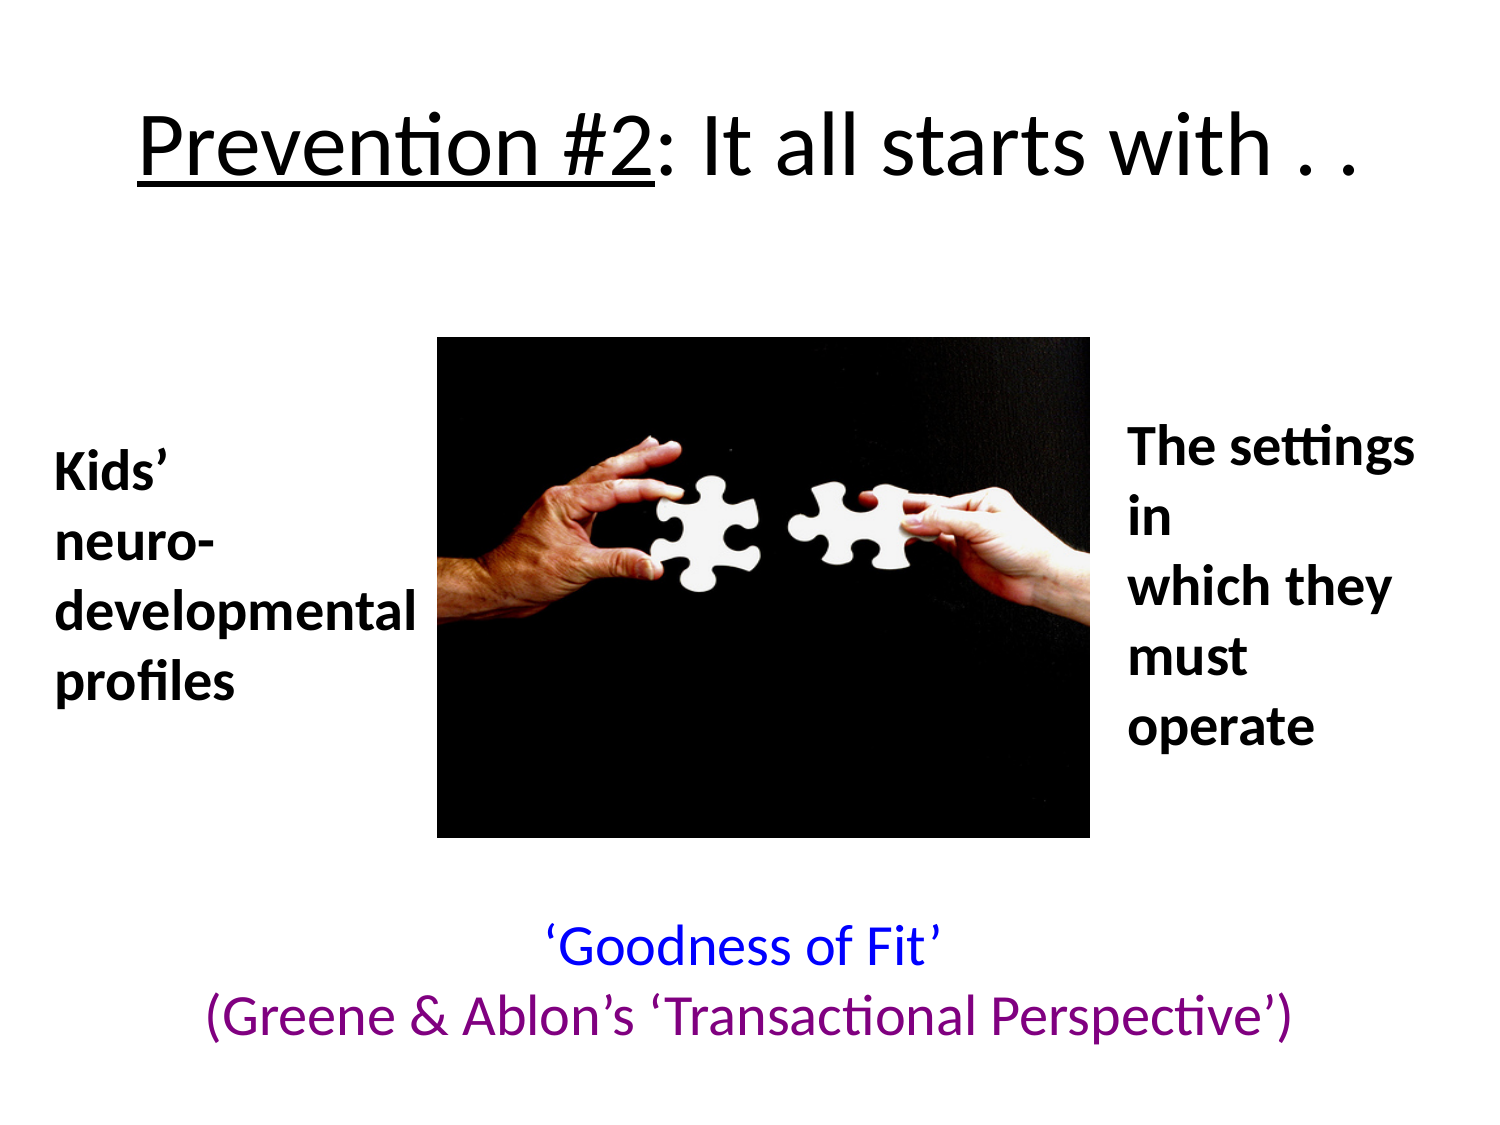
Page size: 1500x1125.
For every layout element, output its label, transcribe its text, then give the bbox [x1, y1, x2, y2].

title Prevention #2: It all starts with . . [75, 45, 1425, 233]
text_box Kids’ neuro- developmental profiles [39, 424, 432, 720]
text_box The settings in which they must operate [1112, 399, 1438, 765]
picture [437, 337, 1090, 838]
text_box ‘Goodness of Fit’ (Greene & Ablon’s ‘Transactional Perspective’) [112, 899, 1388, 1055]
